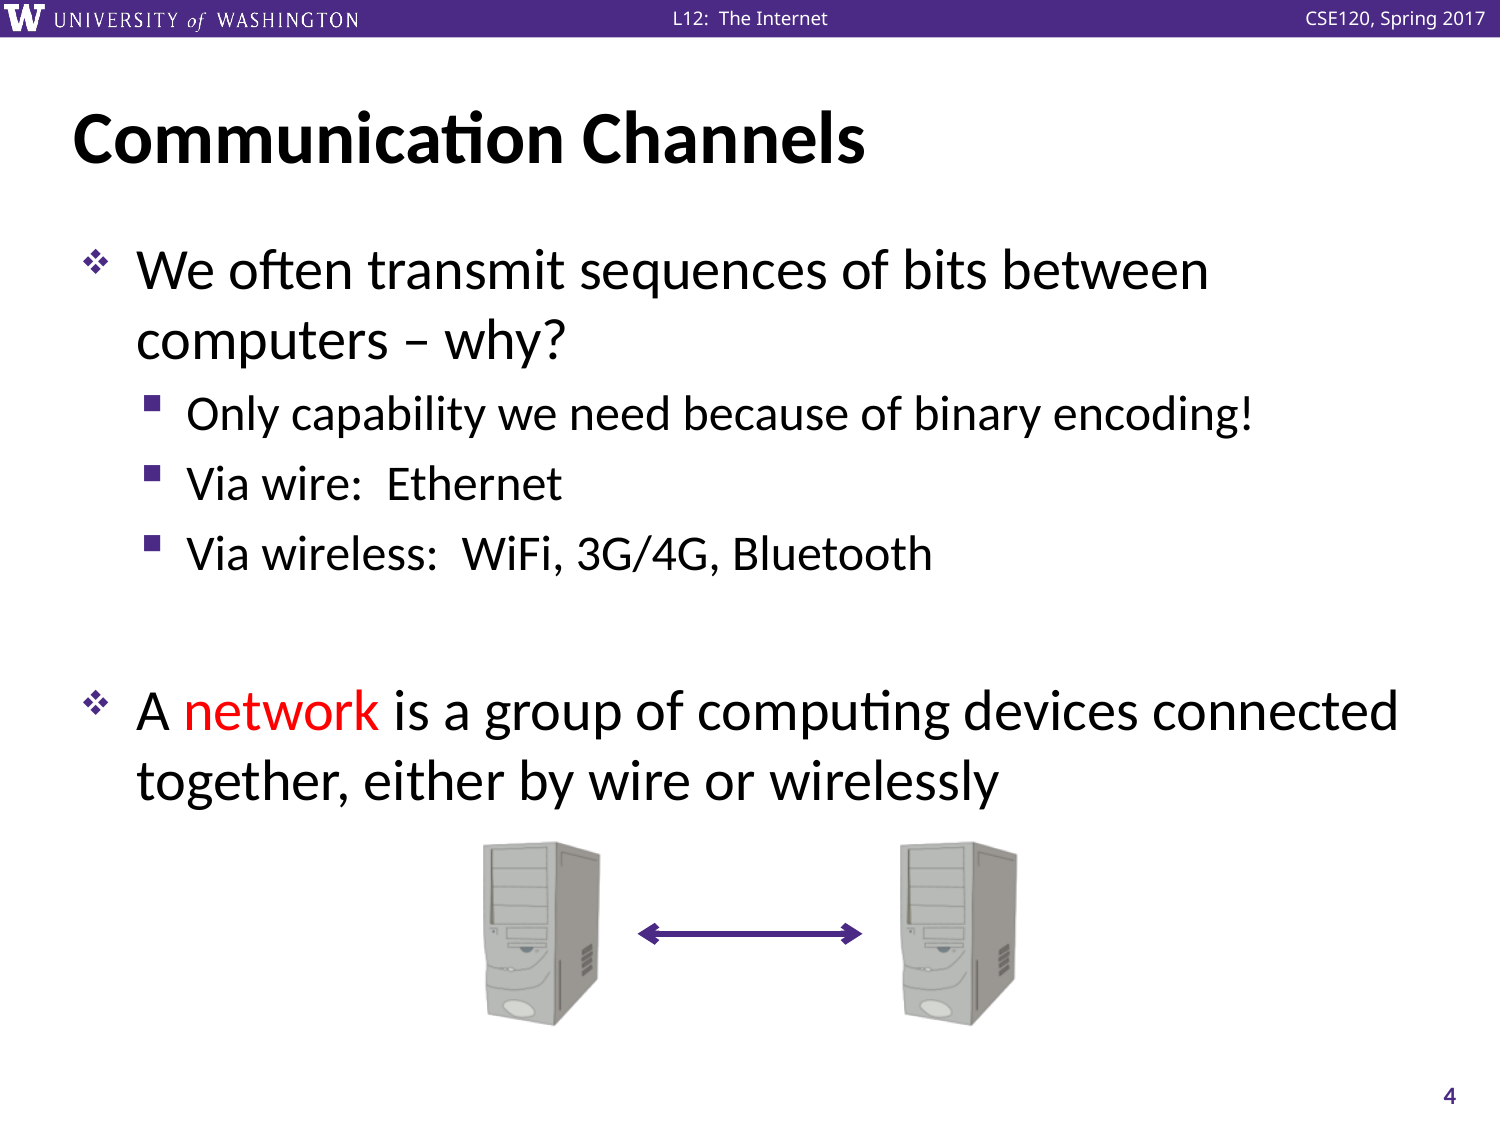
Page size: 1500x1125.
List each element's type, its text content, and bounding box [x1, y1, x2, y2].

slide_number 4 [1400, 1065, 1500, 1125]
title Communication Channels [58, 71, 1438, 197]
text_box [481, 839, 1019, 1028]
list We often transmit sequences of bits between computers – why? Only capability we need because of binary encoding! Via wire: Ethernet Via wireless: WiFi, 3G/4G, Bluetooth A network is a group of computing devices connected together, either by wire or wirelessly [64, 223, 1438, 1040]
picture [4, 4, 358, 32]
